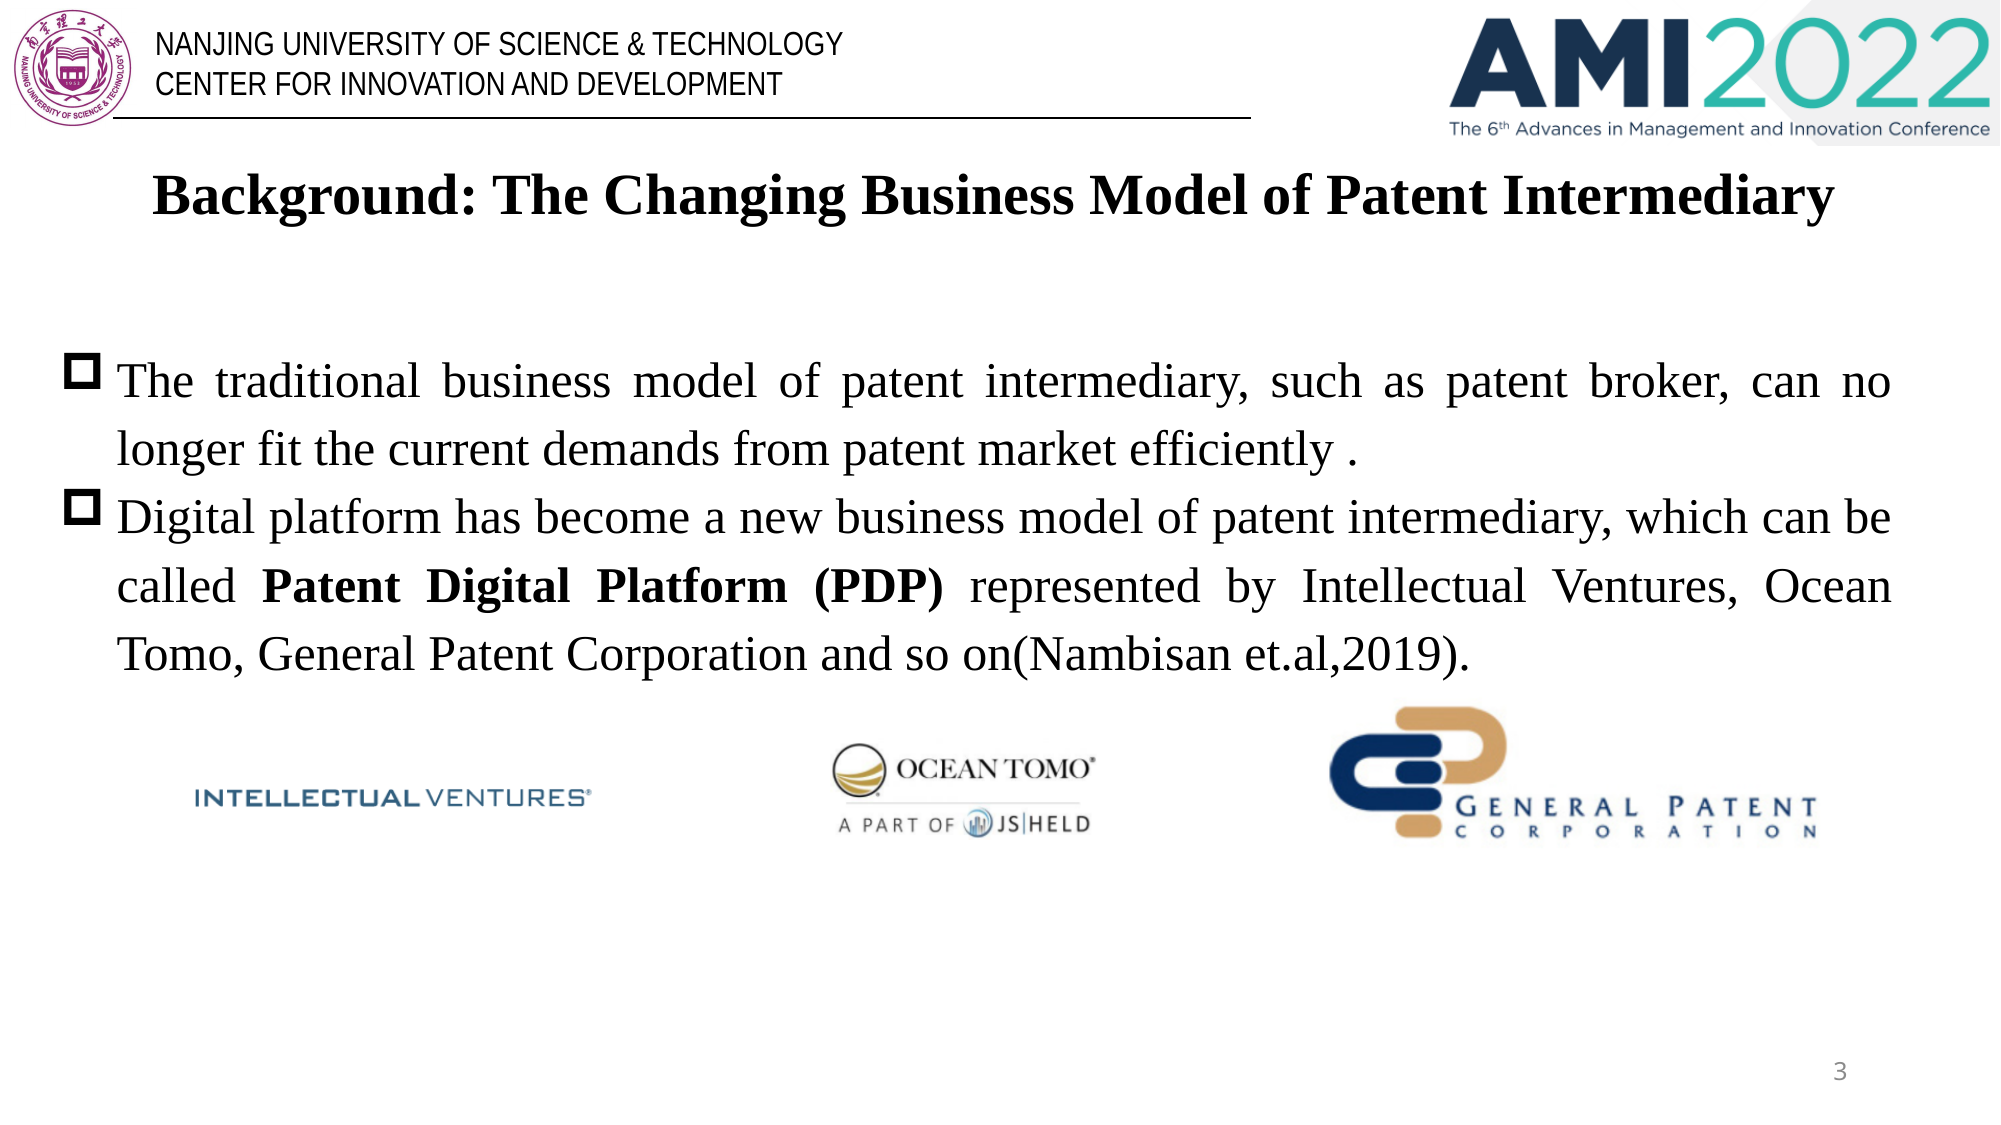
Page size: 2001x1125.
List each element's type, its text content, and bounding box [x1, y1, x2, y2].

picture [179, 770, 601, 825]
title Background: The Changing Business Model of Patent Intermediary [137, 111, 1887, 281]
picture [10, 8, 137, 128]
slide_number 3 [1412, 1042, 1863, 1103]
picture [1438, 0, 2000, 146]
picture [823, 735, 1105, 840]
text_box NANJING UNIVERSITY OF SCIENCE & TECHNOLOGY CENTER FOR INNOVATION AND DEVELOPMENT [140, 14, 860, 110]
text_box The traditional business model of patent intermediary, such as patent broker, can no longer fit the current demands from patent market efficiently . Digital platform has become a new business model of patent intermediary, which can be called Patent Digital Platform (PDP) represented by Intellectual Ventures, Ocean Tomo, General Patent Corporation and so on(Nambisan et.al,2019). [45, 331, 1908, 689]
picture [1327, 694, 1821, 853]
